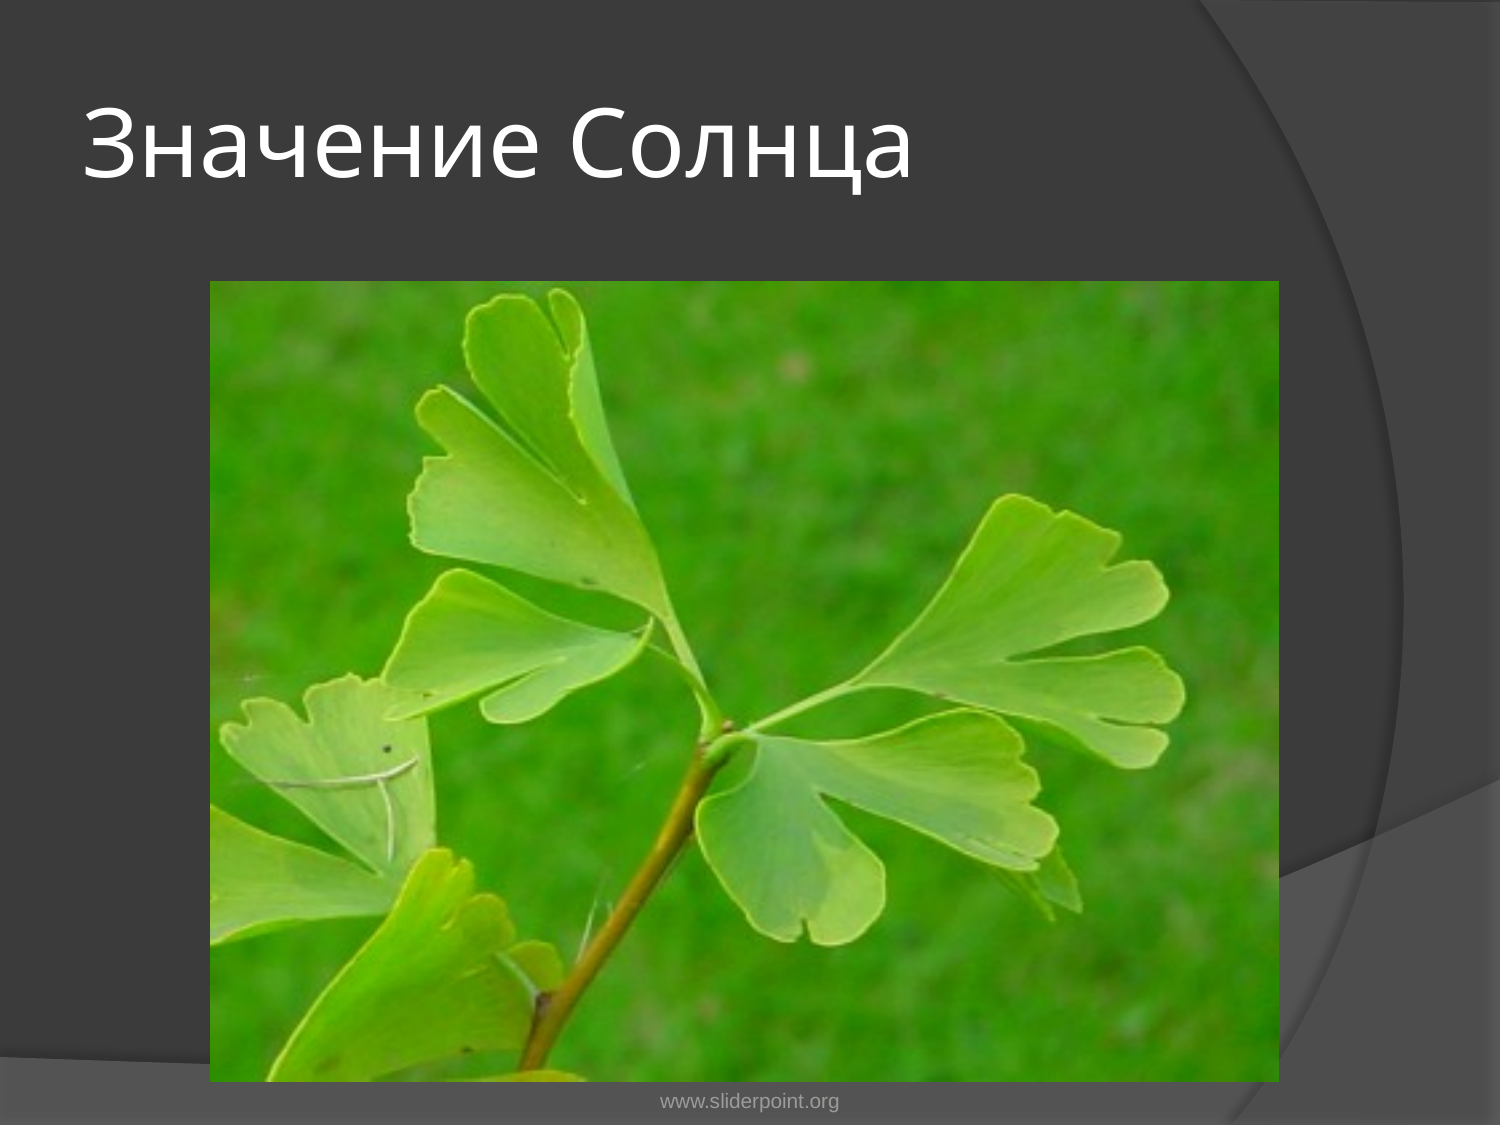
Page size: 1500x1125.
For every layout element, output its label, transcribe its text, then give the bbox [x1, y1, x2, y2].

footer www.sliderpoint.org [512, 1092, 988, 1114]
picture [210, 280, 1279, 1083]
title Значение Солнца [74, 44, 1301, 233]
